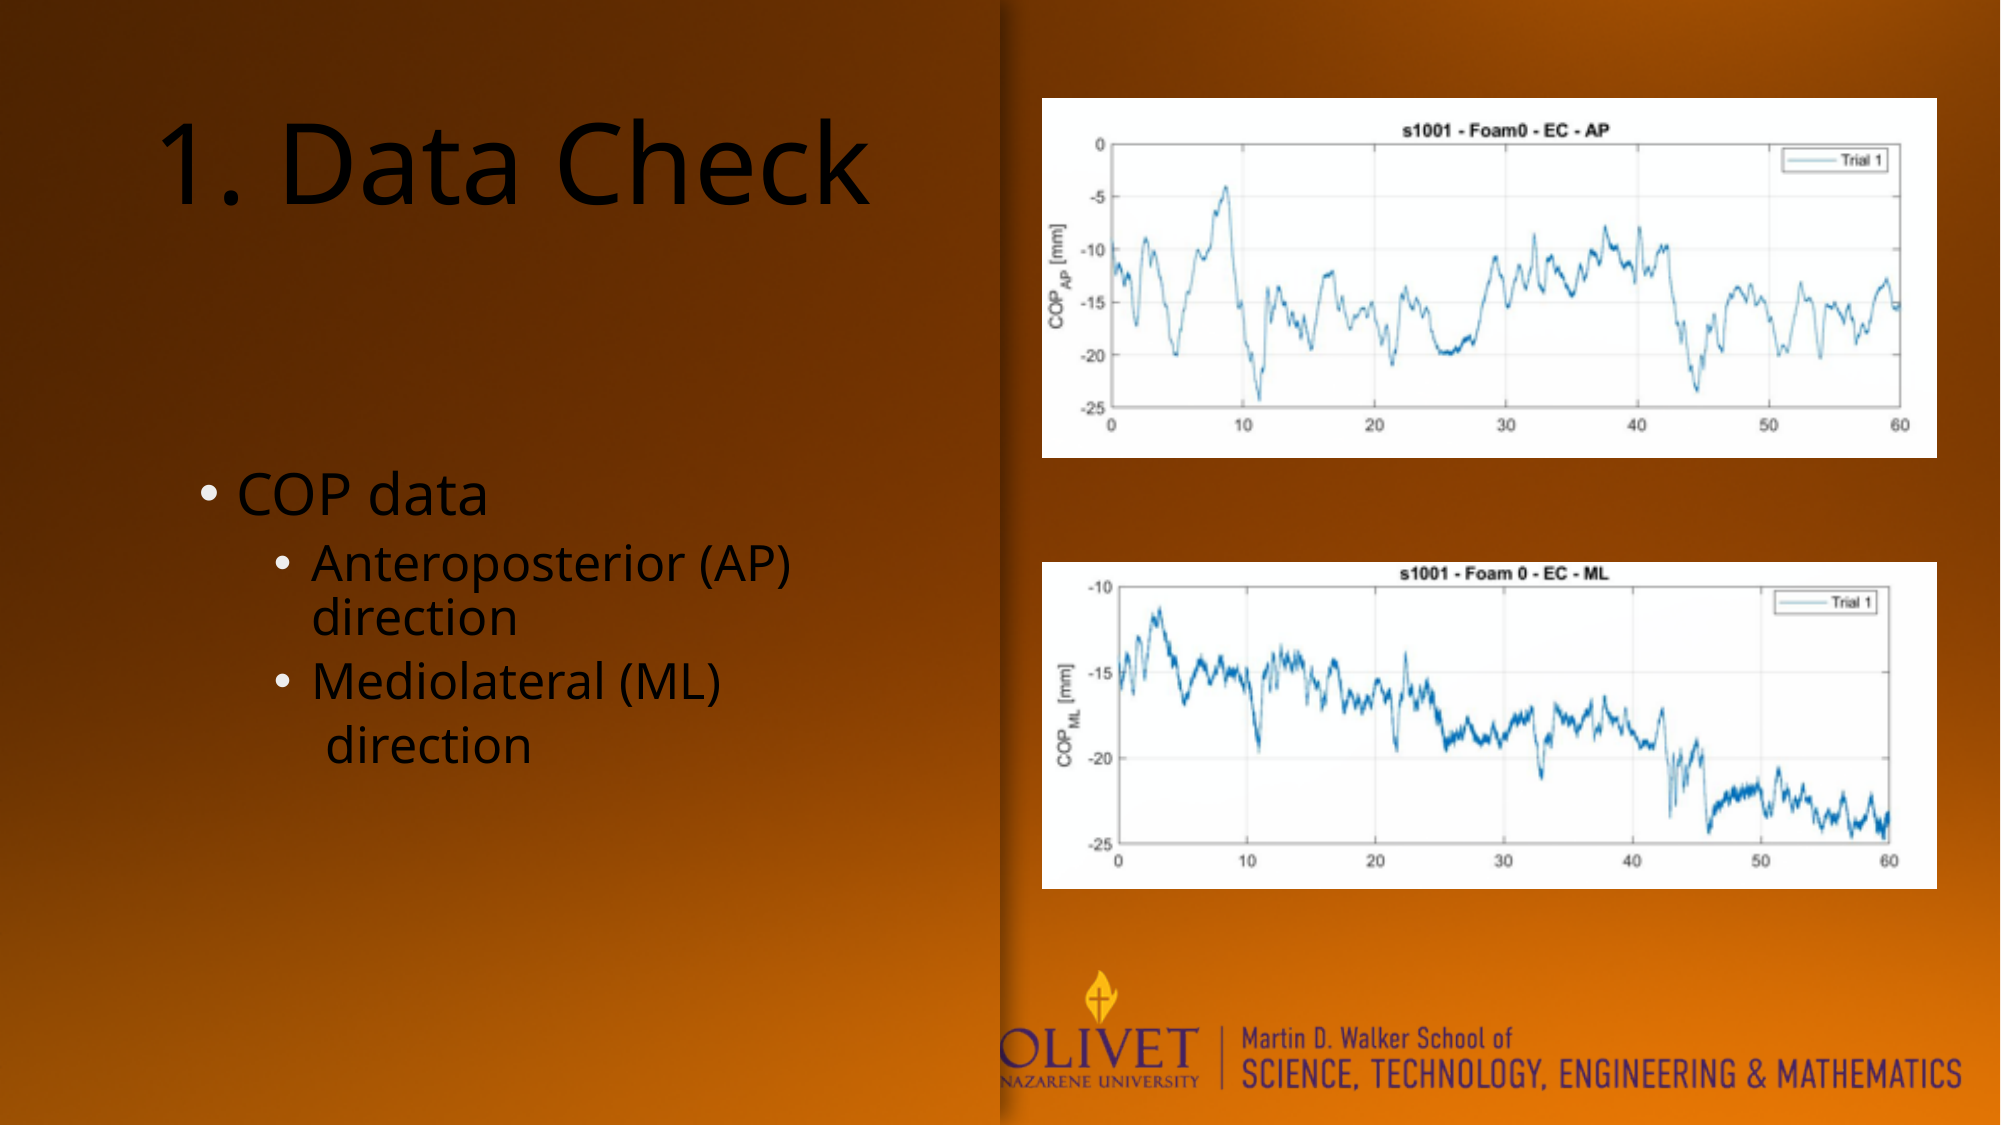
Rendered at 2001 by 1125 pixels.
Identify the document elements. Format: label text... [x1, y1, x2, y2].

list COP data Anteroposterior (AP) direction Mediolateral (ML) direction [183, 457, 934, 1125]
picture [1001, 0, 2001, 1125]
text_box [0, 0, 1001, 1125]
title 1. Data Check [137, 59, 934, 278]
